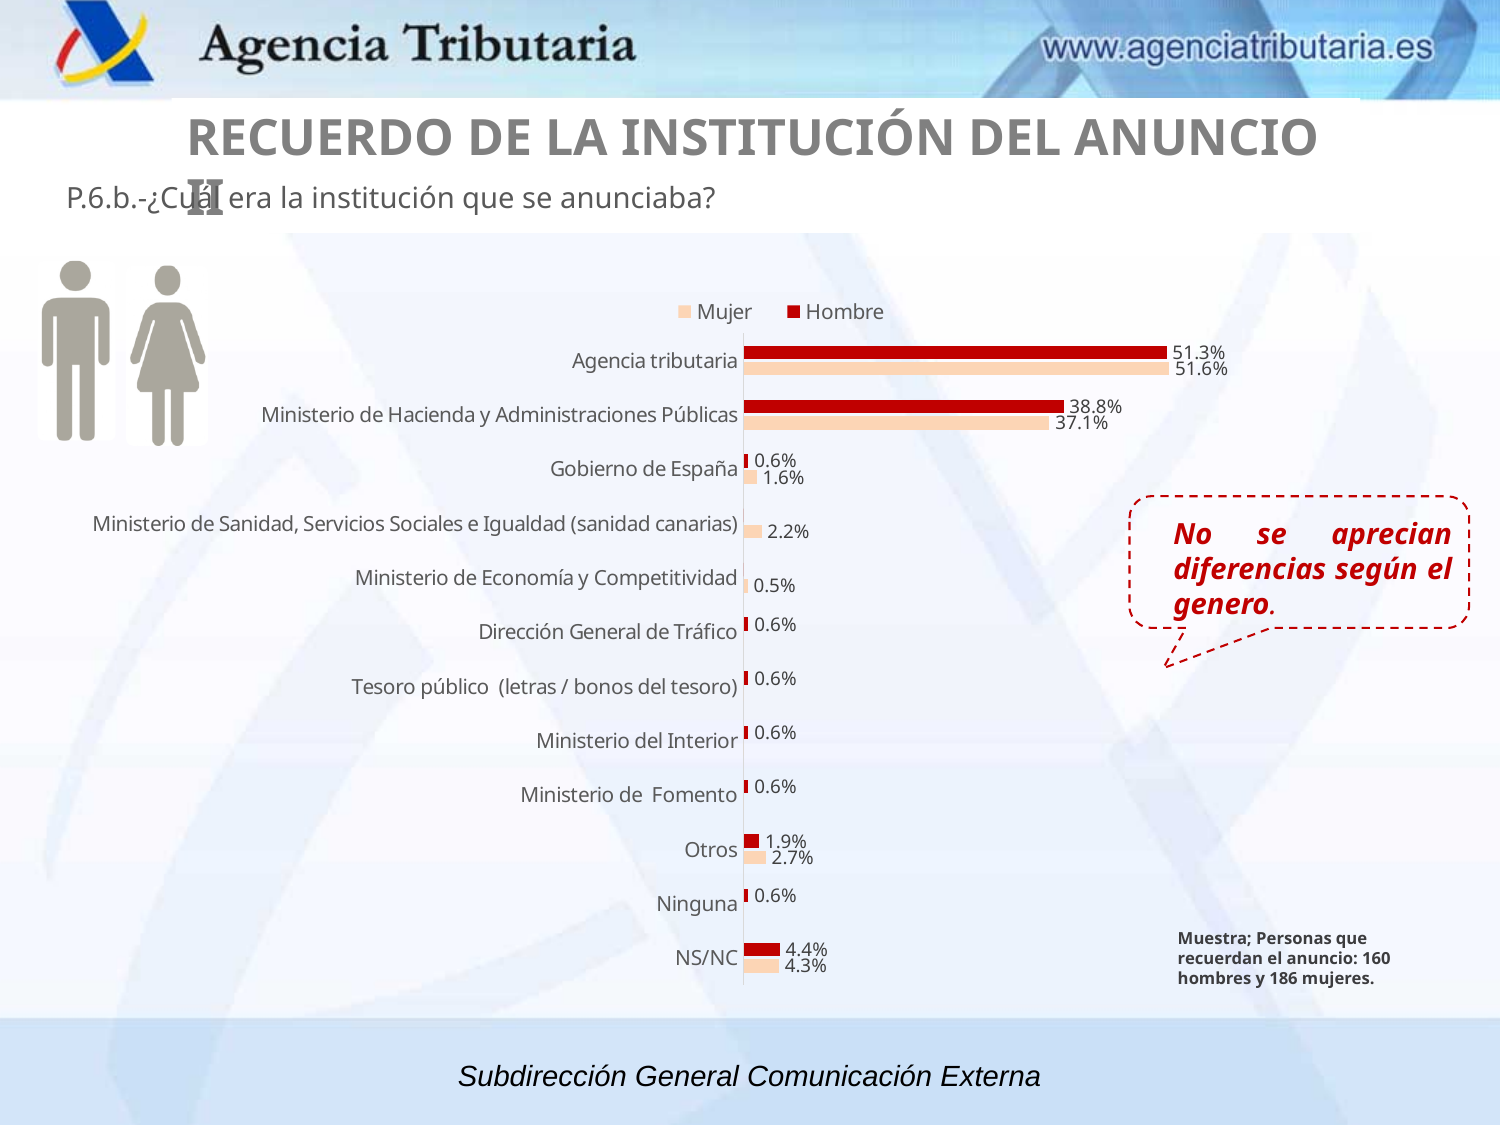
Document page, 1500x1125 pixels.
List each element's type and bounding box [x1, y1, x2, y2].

chart [0, 288, 1262, 1007]
picture [0, 0, 1500, 1125]
